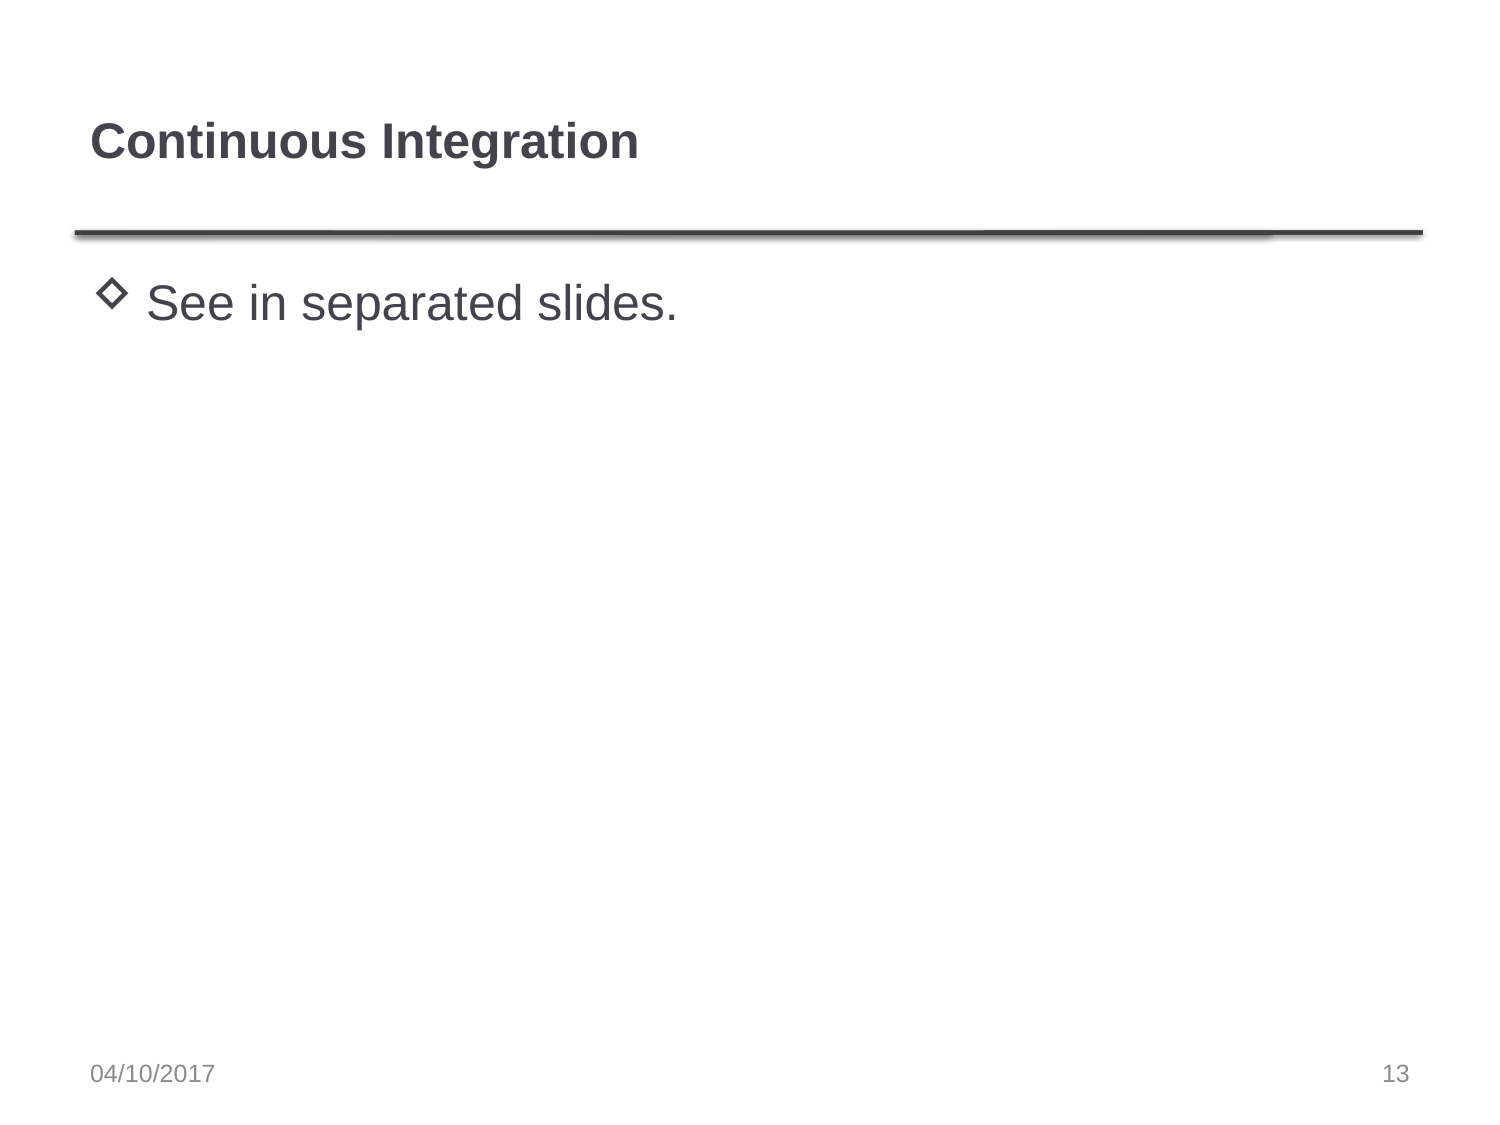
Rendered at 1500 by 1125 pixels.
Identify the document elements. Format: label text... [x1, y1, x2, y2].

title Continuous Integration [74, 44, 1272, 233]
list See in separated slides. [75, 262, 1425, 1005]
slide_number 13 [1074, 1042, 1425, 1103]
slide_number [75, 1042, 425, 1103]
